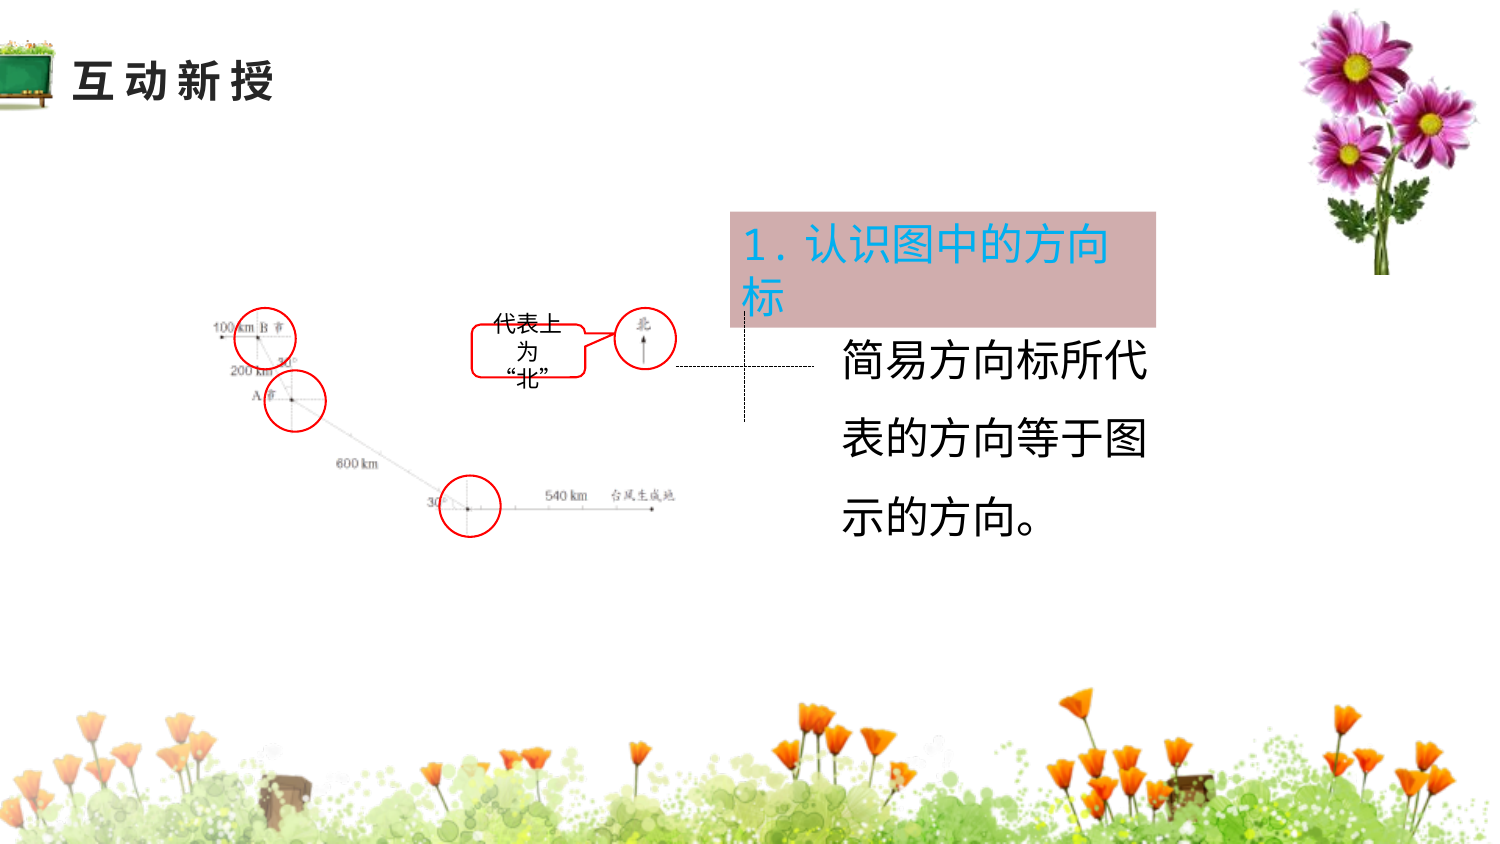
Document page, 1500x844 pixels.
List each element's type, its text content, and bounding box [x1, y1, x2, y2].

picture [501, 378, 675, 537]
picture [213, 300, 675, 537]
text_box 1.认识图中的方向标 [730, 211, 1157, 298]
text_box 互动新授 [43, 47, 304, 112]
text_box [471, 307, 675, 378]
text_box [234, 307, 501, 537]
picture [0, 28, 56, 122]
picture [0, 680, 1500, 844]
picture [1273, 0, 1500, 275]
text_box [675, 298, 1204, 553]
